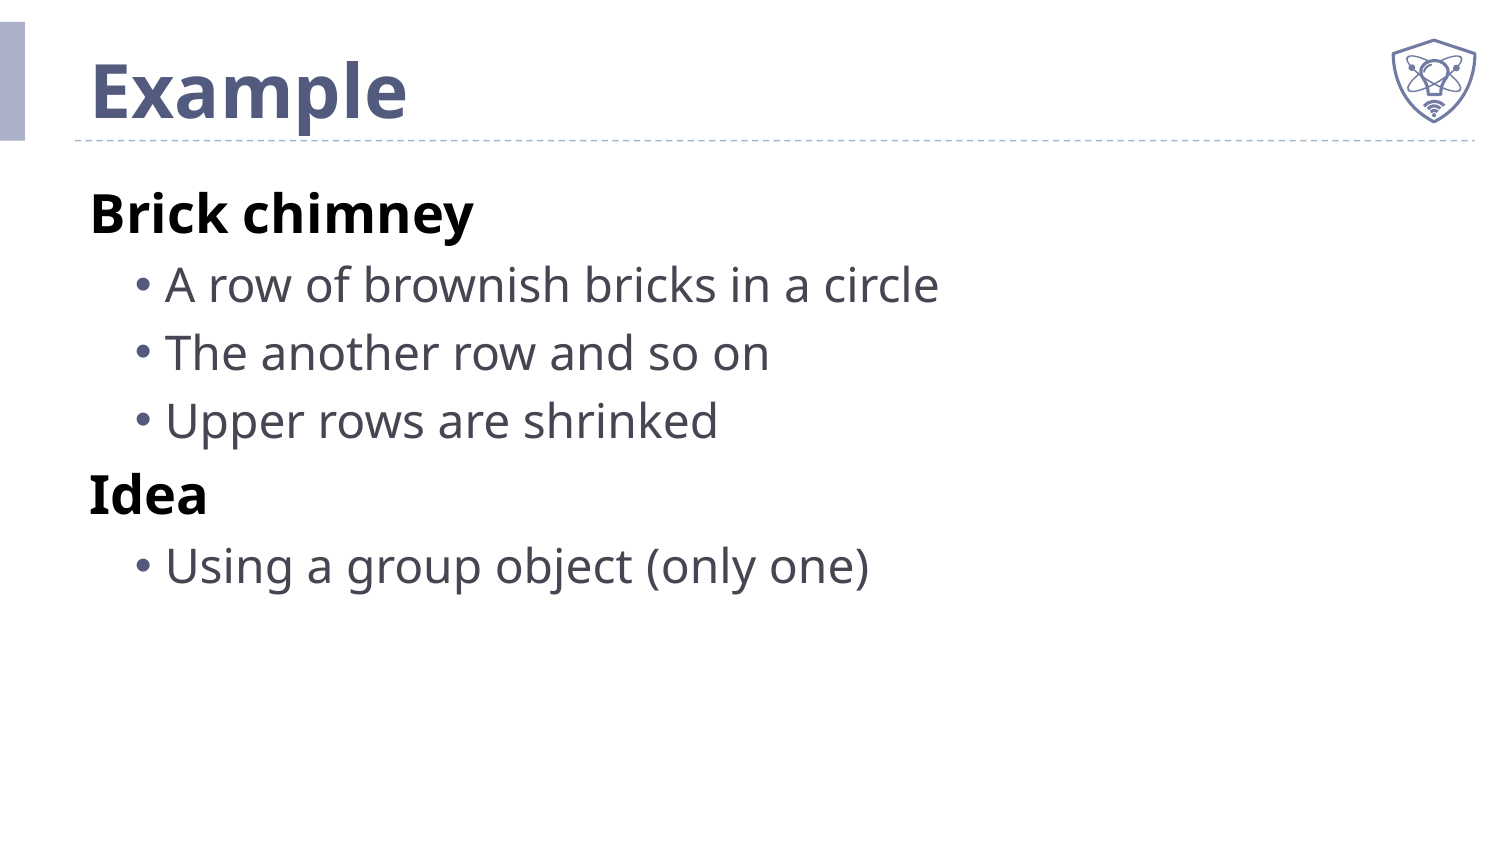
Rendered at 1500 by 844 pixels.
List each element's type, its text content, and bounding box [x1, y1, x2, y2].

title Example [75, 18, 1475, 141]
list Brick chimney A row of brownish bricks in a circle The another row and so on Upper rows are shrinked Idea Using a group object (only one) [75, 171, 1475, 835]
